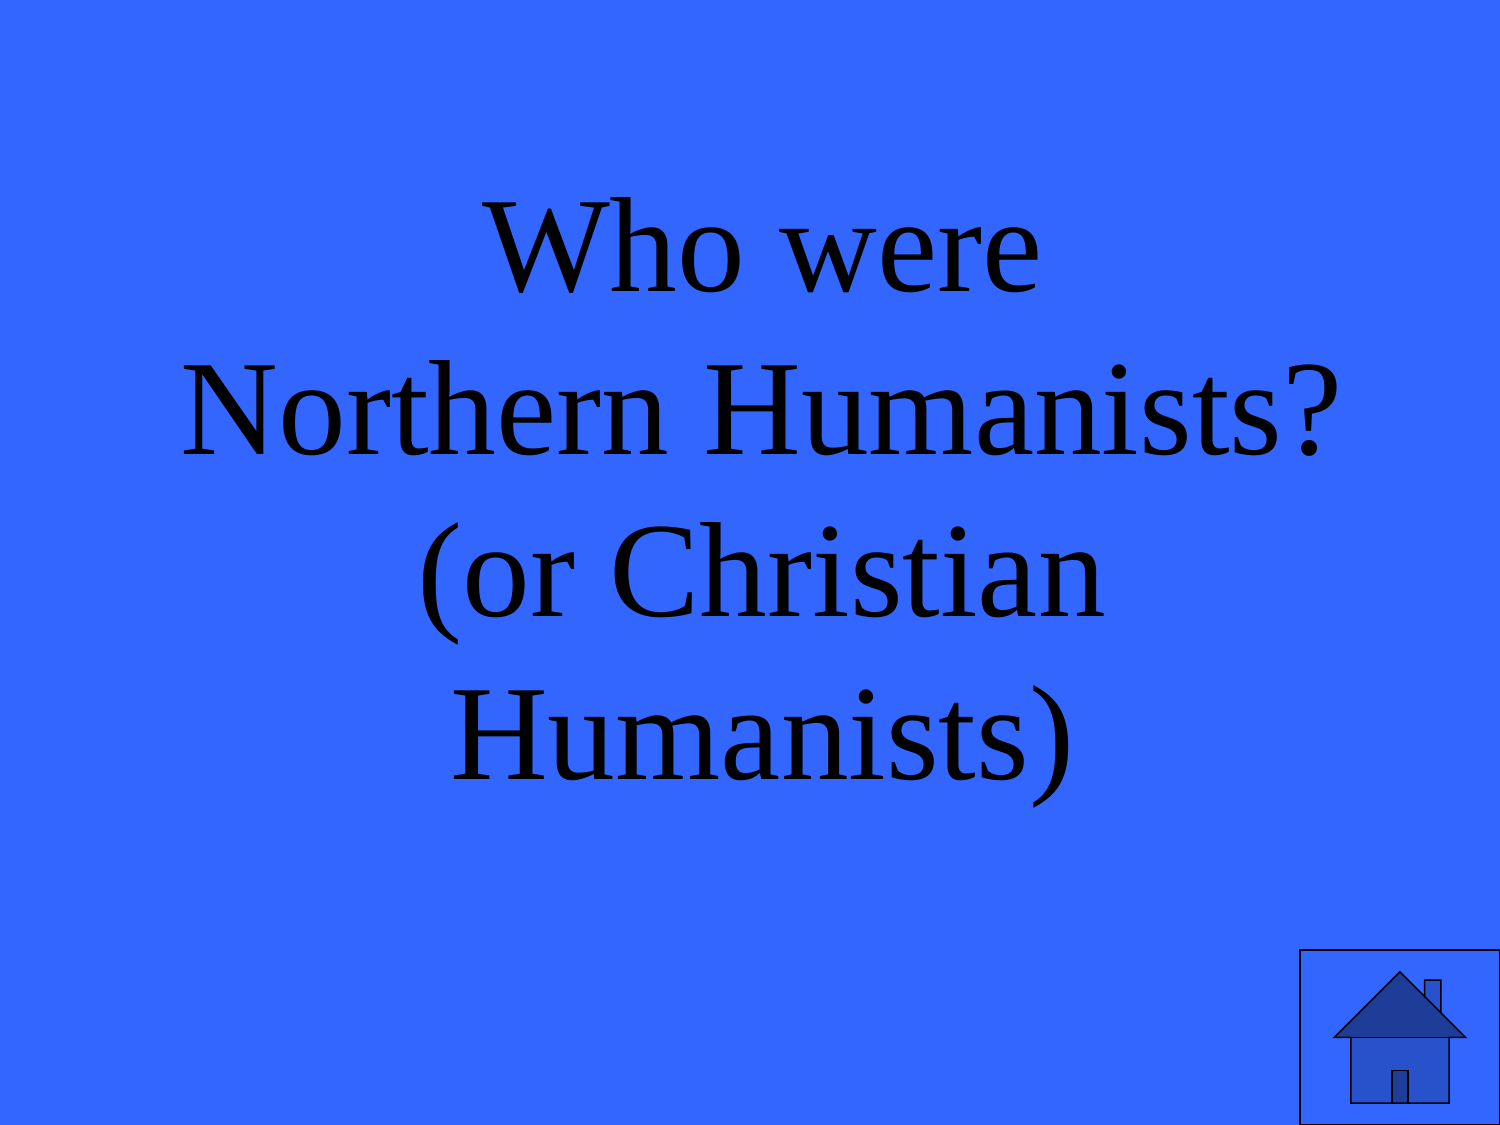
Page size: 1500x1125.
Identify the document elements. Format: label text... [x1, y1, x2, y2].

title Who were Northern Humanists? (or Christian Humanists) [112, 149, 1413, 813]
text_box [1299, 950, 1500, 1125]
